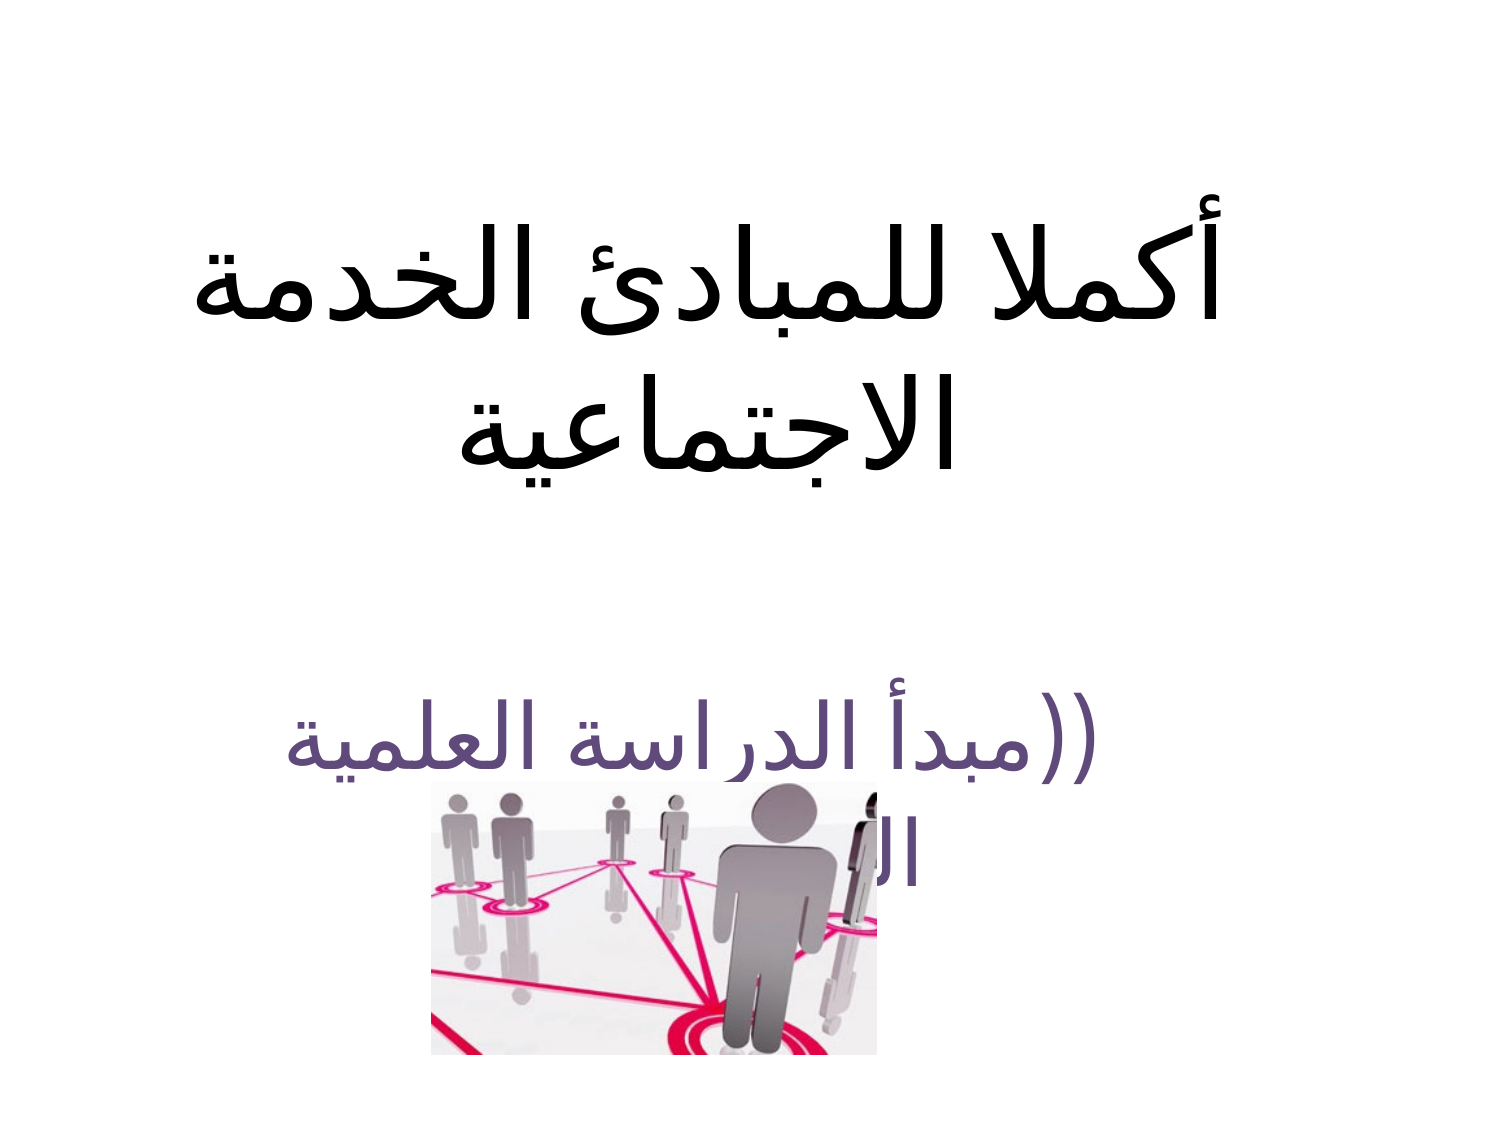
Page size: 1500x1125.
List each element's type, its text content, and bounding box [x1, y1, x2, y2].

picture [430, 782, 878, 1055]
title أكملا للمبادئ الخدمة الاجتماعية ((مبدأ الدراسة العلمية المستمرة)) [53, 45, 1365, 1055]
